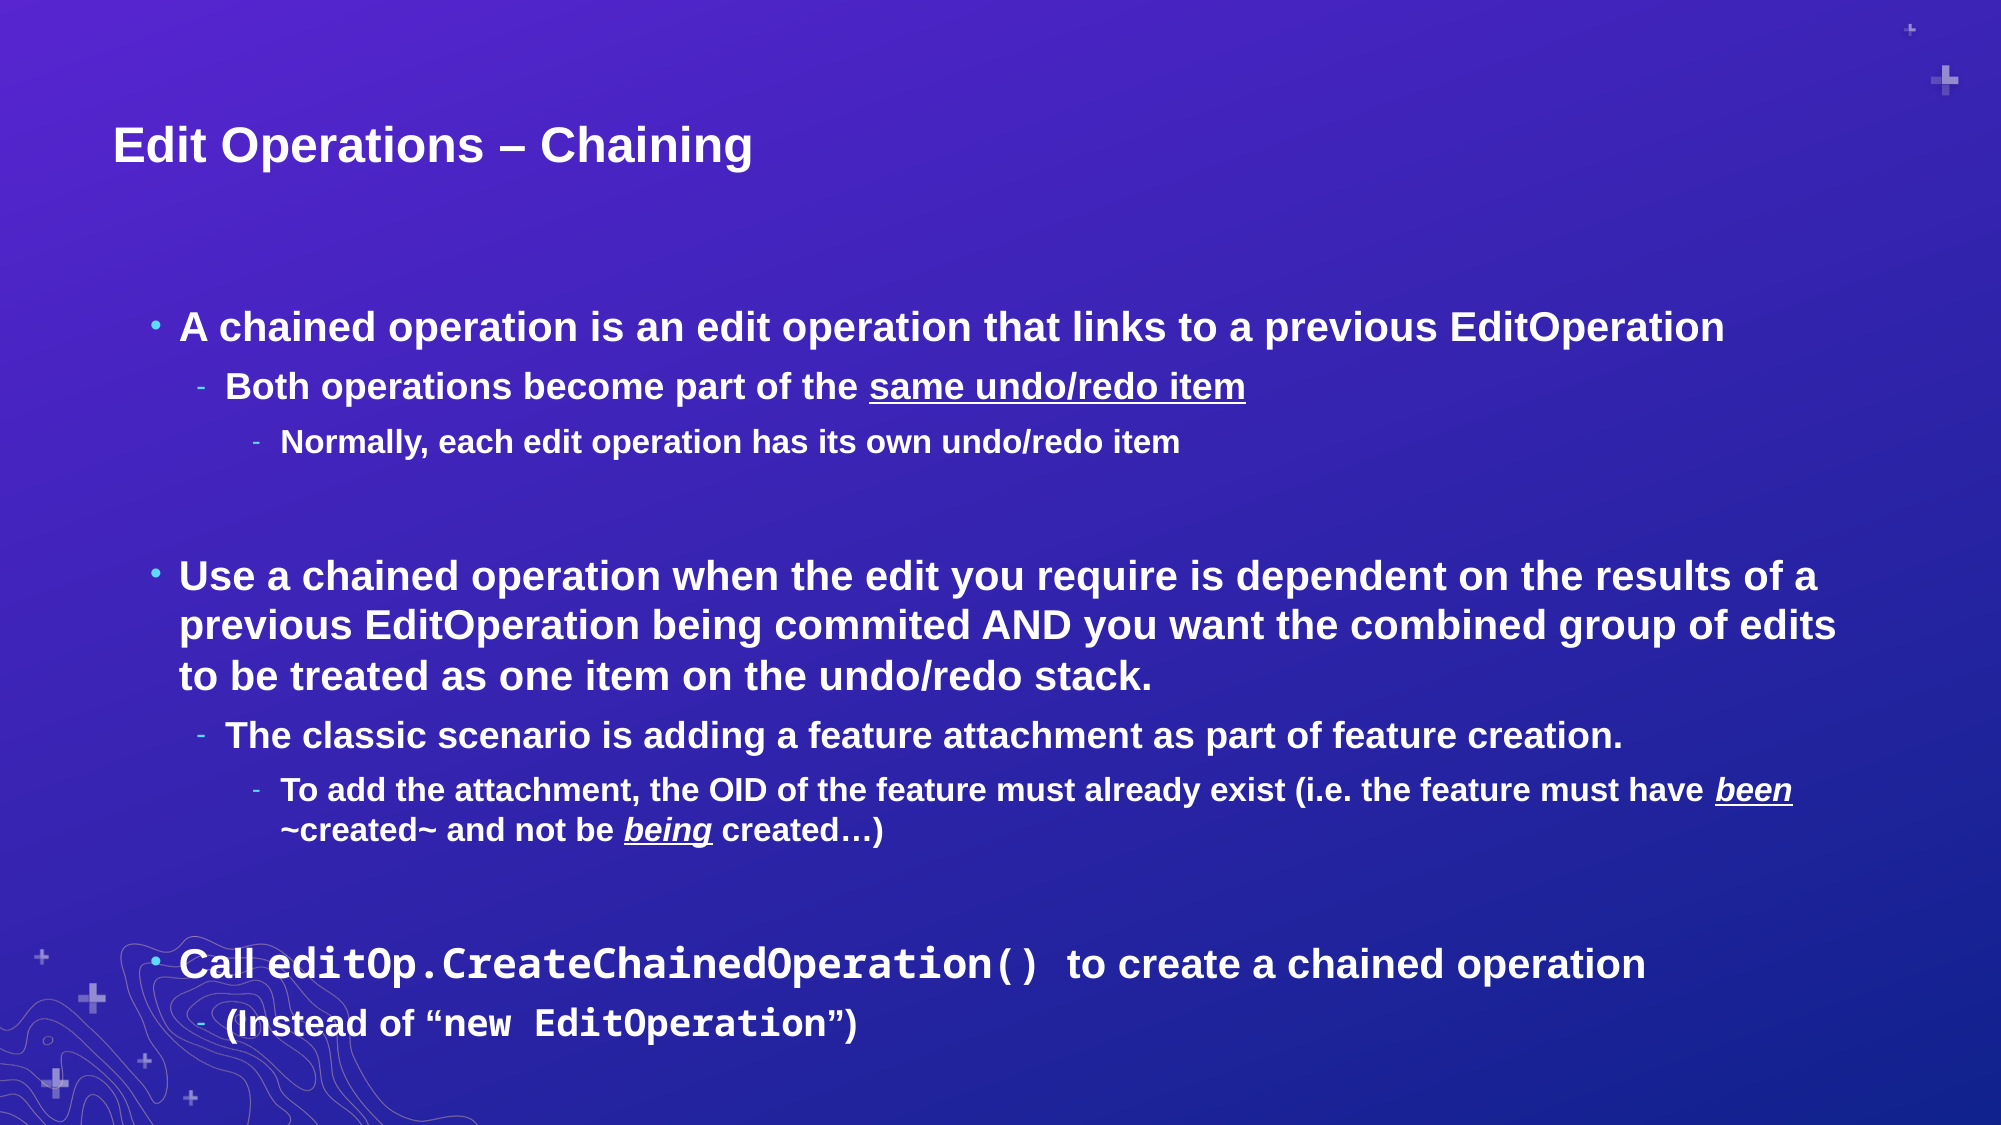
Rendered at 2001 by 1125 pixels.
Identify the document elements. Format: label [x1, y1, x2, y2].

text_box [0, 0, 2000, 1125]
